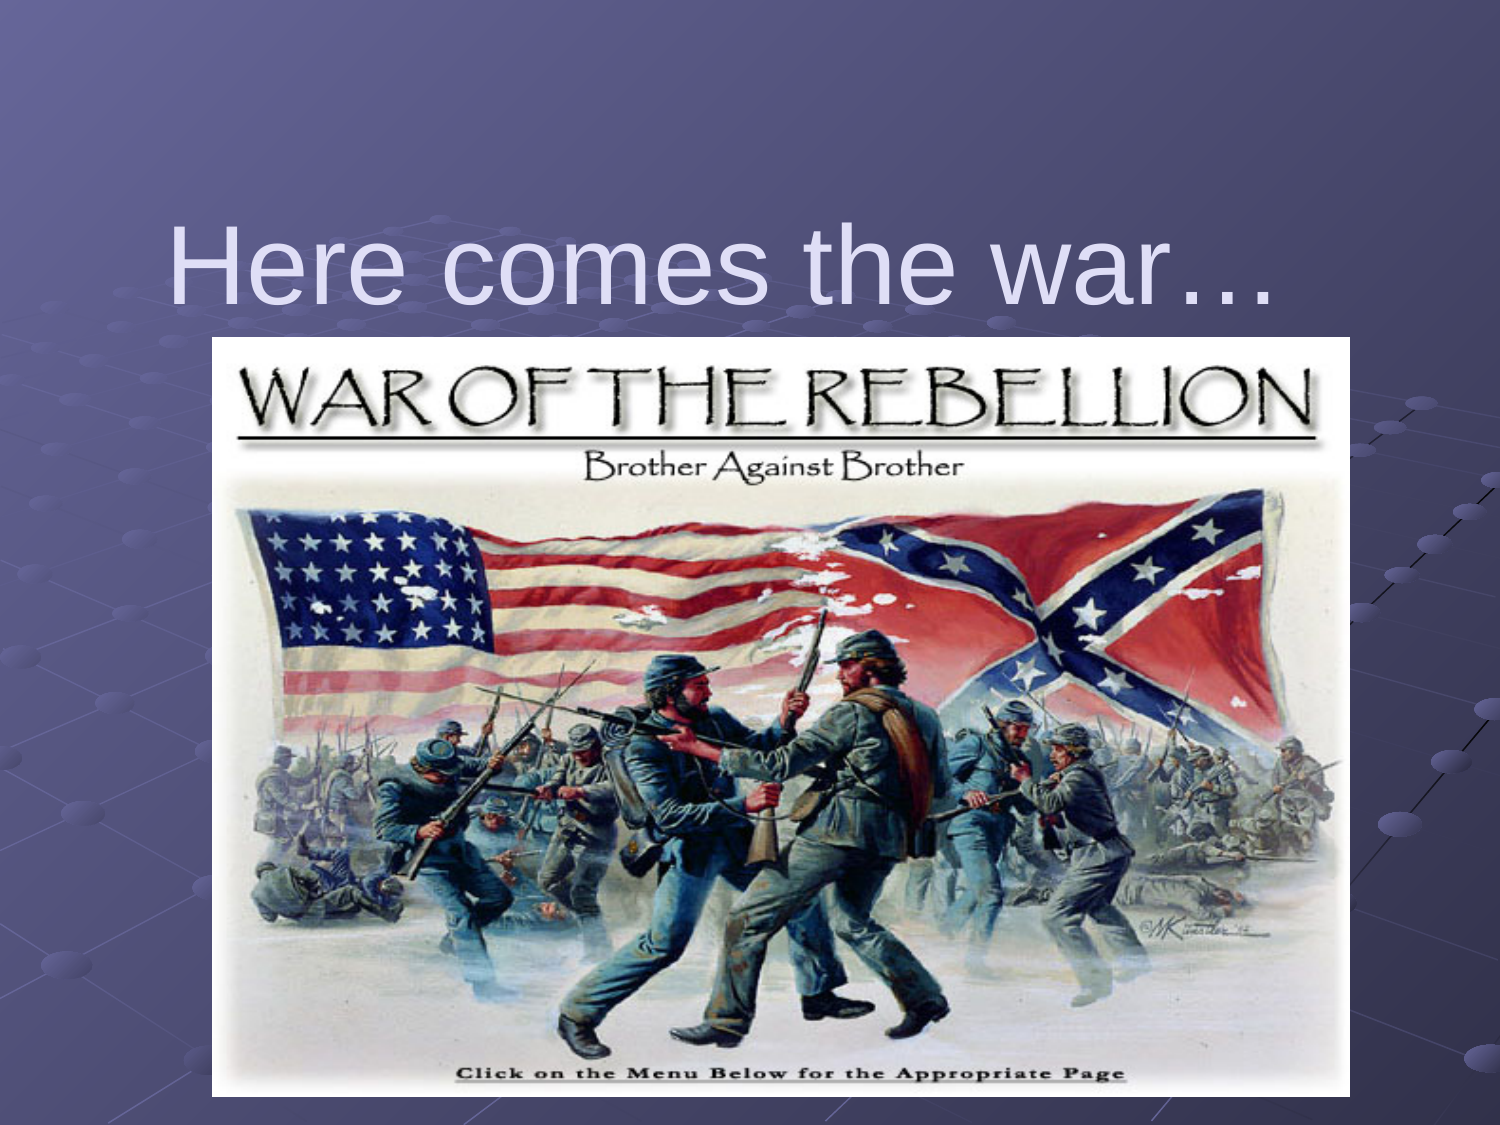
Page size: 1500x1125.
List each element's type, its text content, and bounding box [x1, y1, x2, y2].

picture [212, 337, 1351, 1098]
title Here comes the war… [87, 49, 1363, 336]
